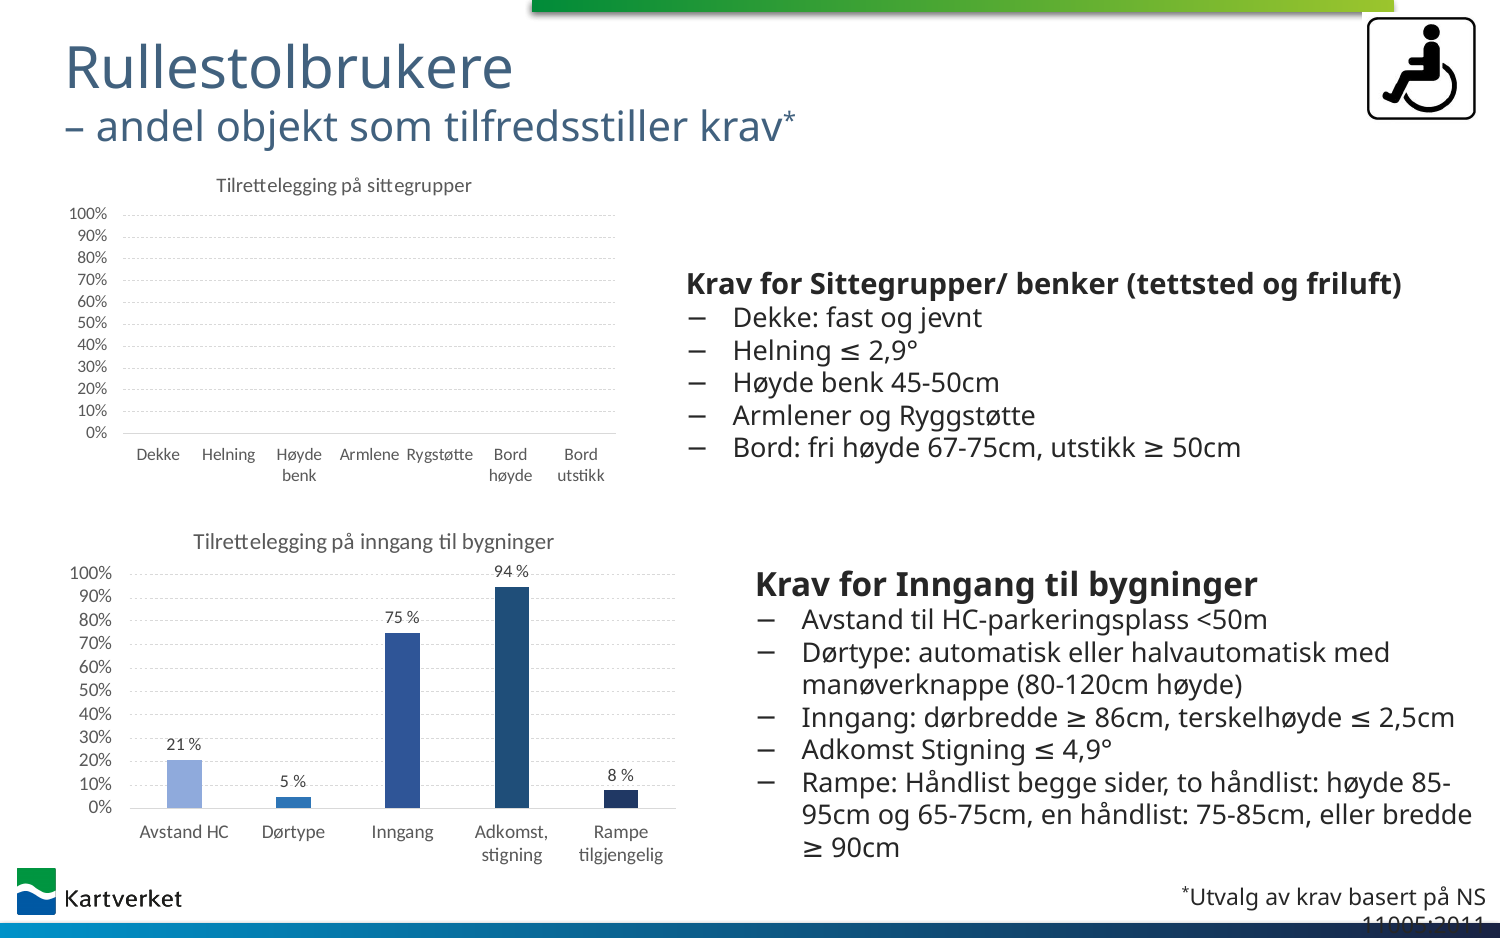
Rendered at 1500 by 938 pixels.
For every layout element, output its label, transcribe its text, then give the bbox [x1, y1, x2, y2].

picture [62, 520, 687, 874]
picture [62, 166, 626, 492]
text_box Rullestolbrukere – andel objekt som tilfredsstiller krav* [49, 25, 1431, 158]
text_box Krav for Inngang til bygninger Avstand til HC-parkeringsplass <50m Dørtype: automatisk eller halvautomatisk med manøverknappe (80-120cm høyde) Inngang: dørbredde ≥ 86cm, terskelhøyde ≤ 2,5cm Adkomst Stigning ≤ 4,9° Rampe: Håndlist begge sider, to håndlist: høyde 85-95cm og 65-75cm, en håndlist: 75-85cm, eller bredde ≥ 90cm [740, 555, 1491, 870]
text_box Krav for Sittegrupper/ benker (tettsted og friluft) Dekke: fast og jevnt Helning ≤ 2,9° Høyde benk 45-50cm Armlener og Ryggstøtte Bord: fri høyde 67-75cm, utstikk ≥ 50cm [670, 258, 1418, 471]
text_box *Utvalg av krav basert på NS 11005:2011 [1068, 873, 1500, 938]
picture [1362, 12, 1481, 126]
